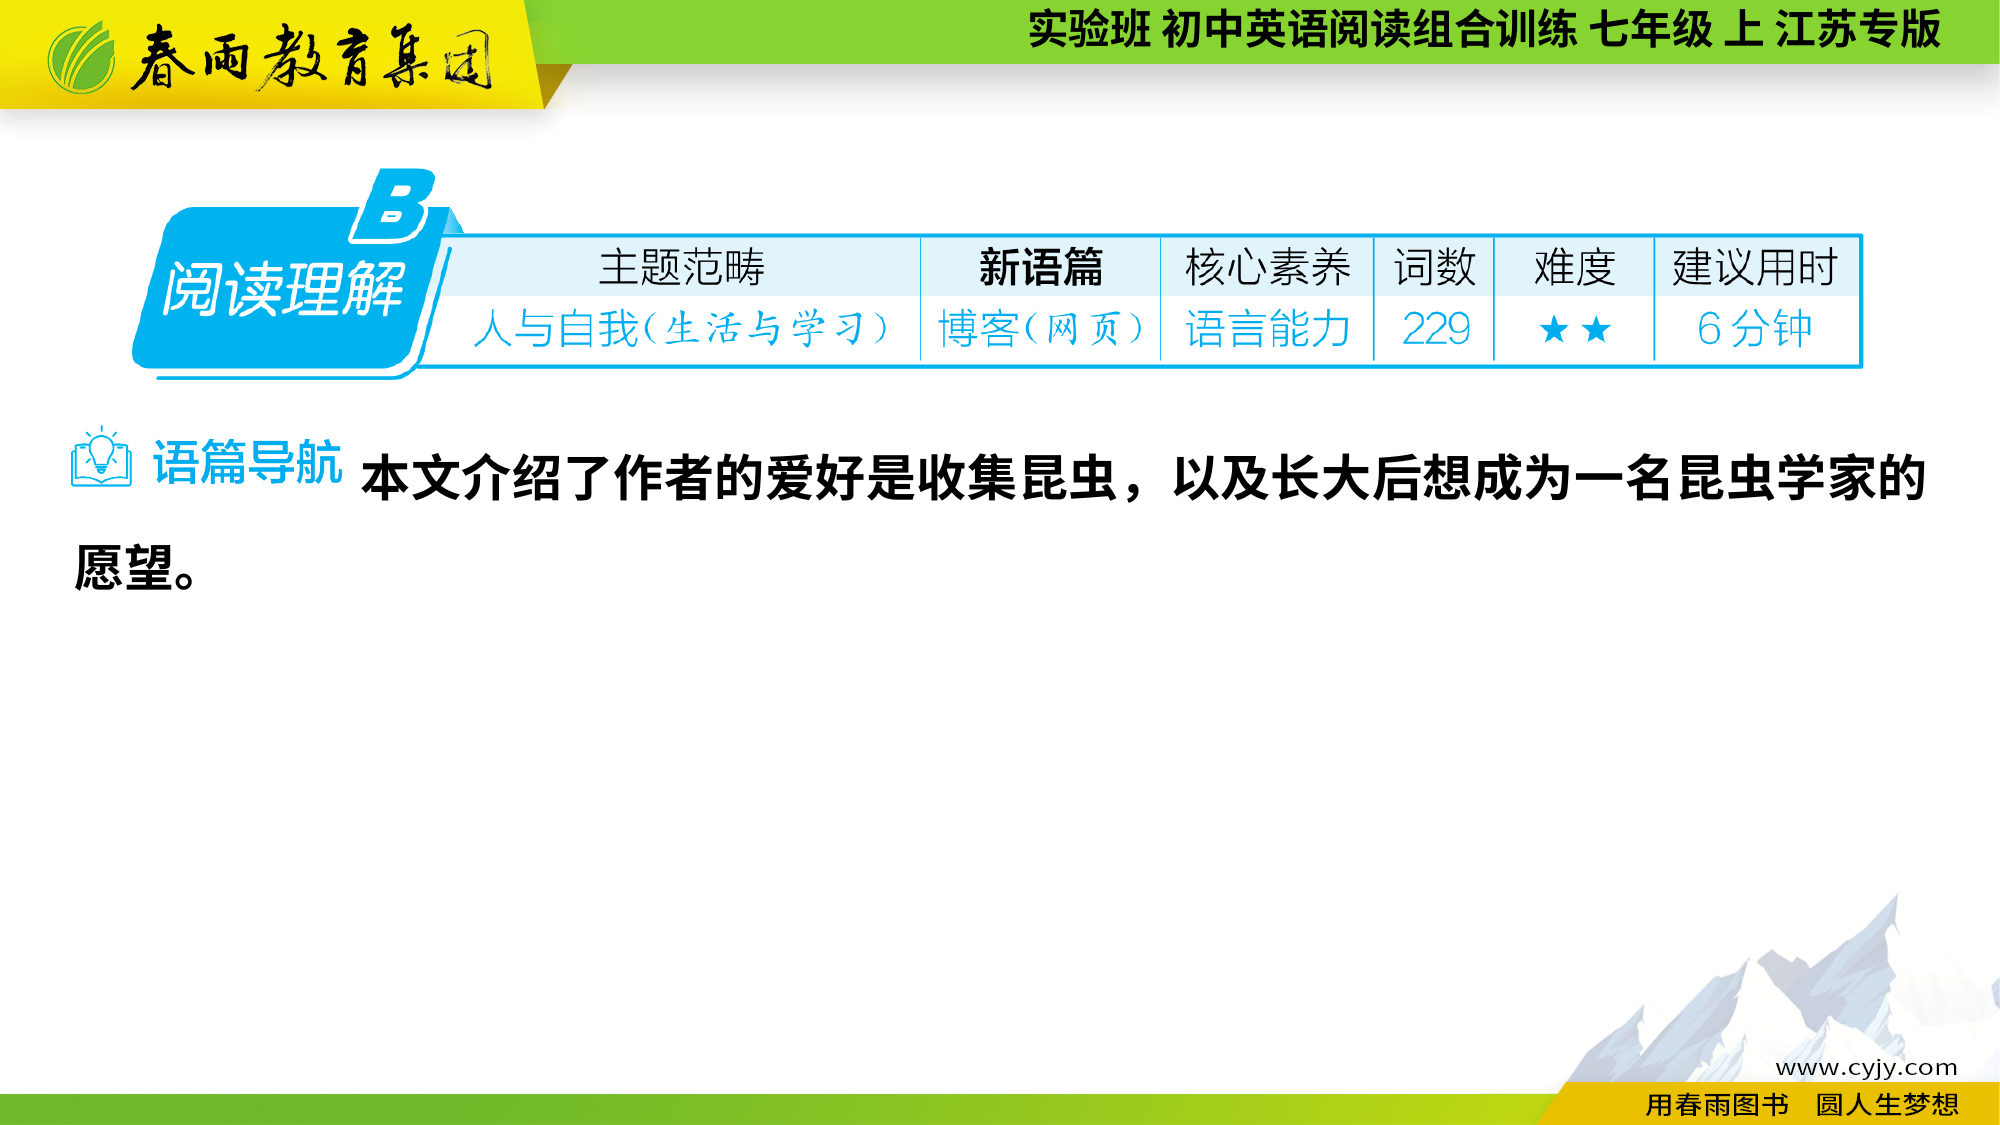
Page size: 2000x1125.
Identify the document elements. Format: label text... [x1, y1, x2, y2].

picture [0, 0, 2000, 1125]
list 本文介绍了作者的爱好是收集昆虫，以及长大后想成为一名昆虫学家的愿望。 [59, 409, 1944, 607]
